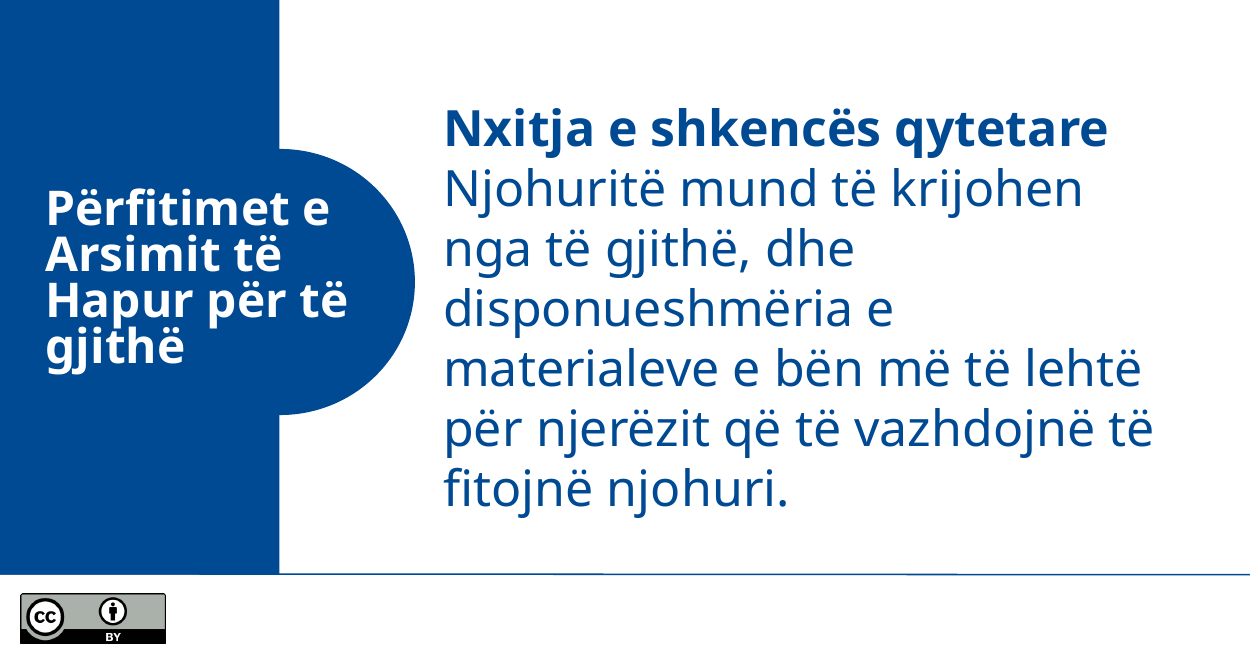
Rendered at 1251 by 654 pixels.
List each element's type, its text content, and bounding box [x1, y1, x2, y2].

picture [20, 592, 166, 645]
text_box [400, 221, 415, 343]
text_box Përfitimet e Arsimit të Hapur për të gjithë [30, 173, 400, 388]
text_box [203, 148, 358, 173]
text_box [198, 388, 362, 416]
text_box [0, 582, 1250, 654]
text_box Nxitja e shkencës qytetare Njohuritë mund të krijohen nga të gjithë, dhe disponueshmëria e materialeve e bën më të lehtë për njerëzit që të vazhdojnë të fitojnë njohuri. [428, 81, 1178, 532]
text_box [0, 0, 280, 573]
